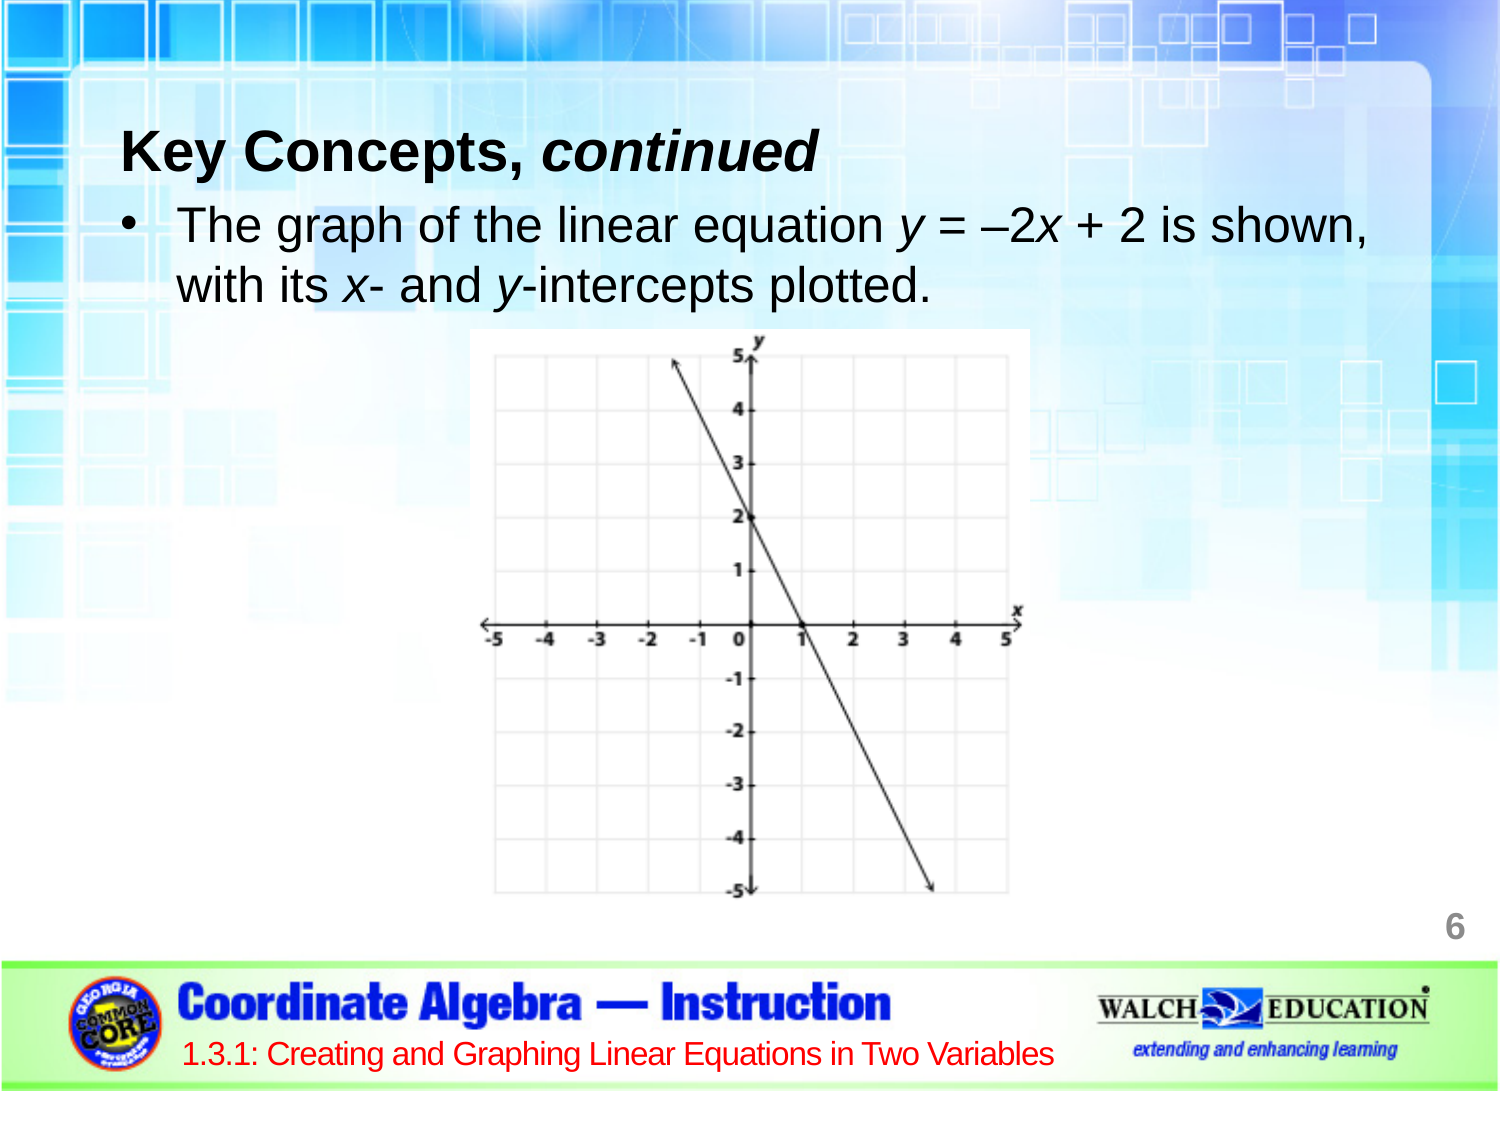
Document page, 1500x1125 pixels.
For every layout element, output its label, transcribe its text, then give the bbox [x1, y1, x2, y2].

picture [1, 0, 1500, 1091]
list 1.3.1: Creating and Graphing Linear Equations in Two Variables [166, 1024, 1146, 1069]
subtitle Key Concepts, continued The graph of the linear equation y = –2x + 2 is shown, with its x- and y-intercepts plotted. [105, 105, 1394, 925]
slide_number 6 [1361, 901, 1481, 949]
